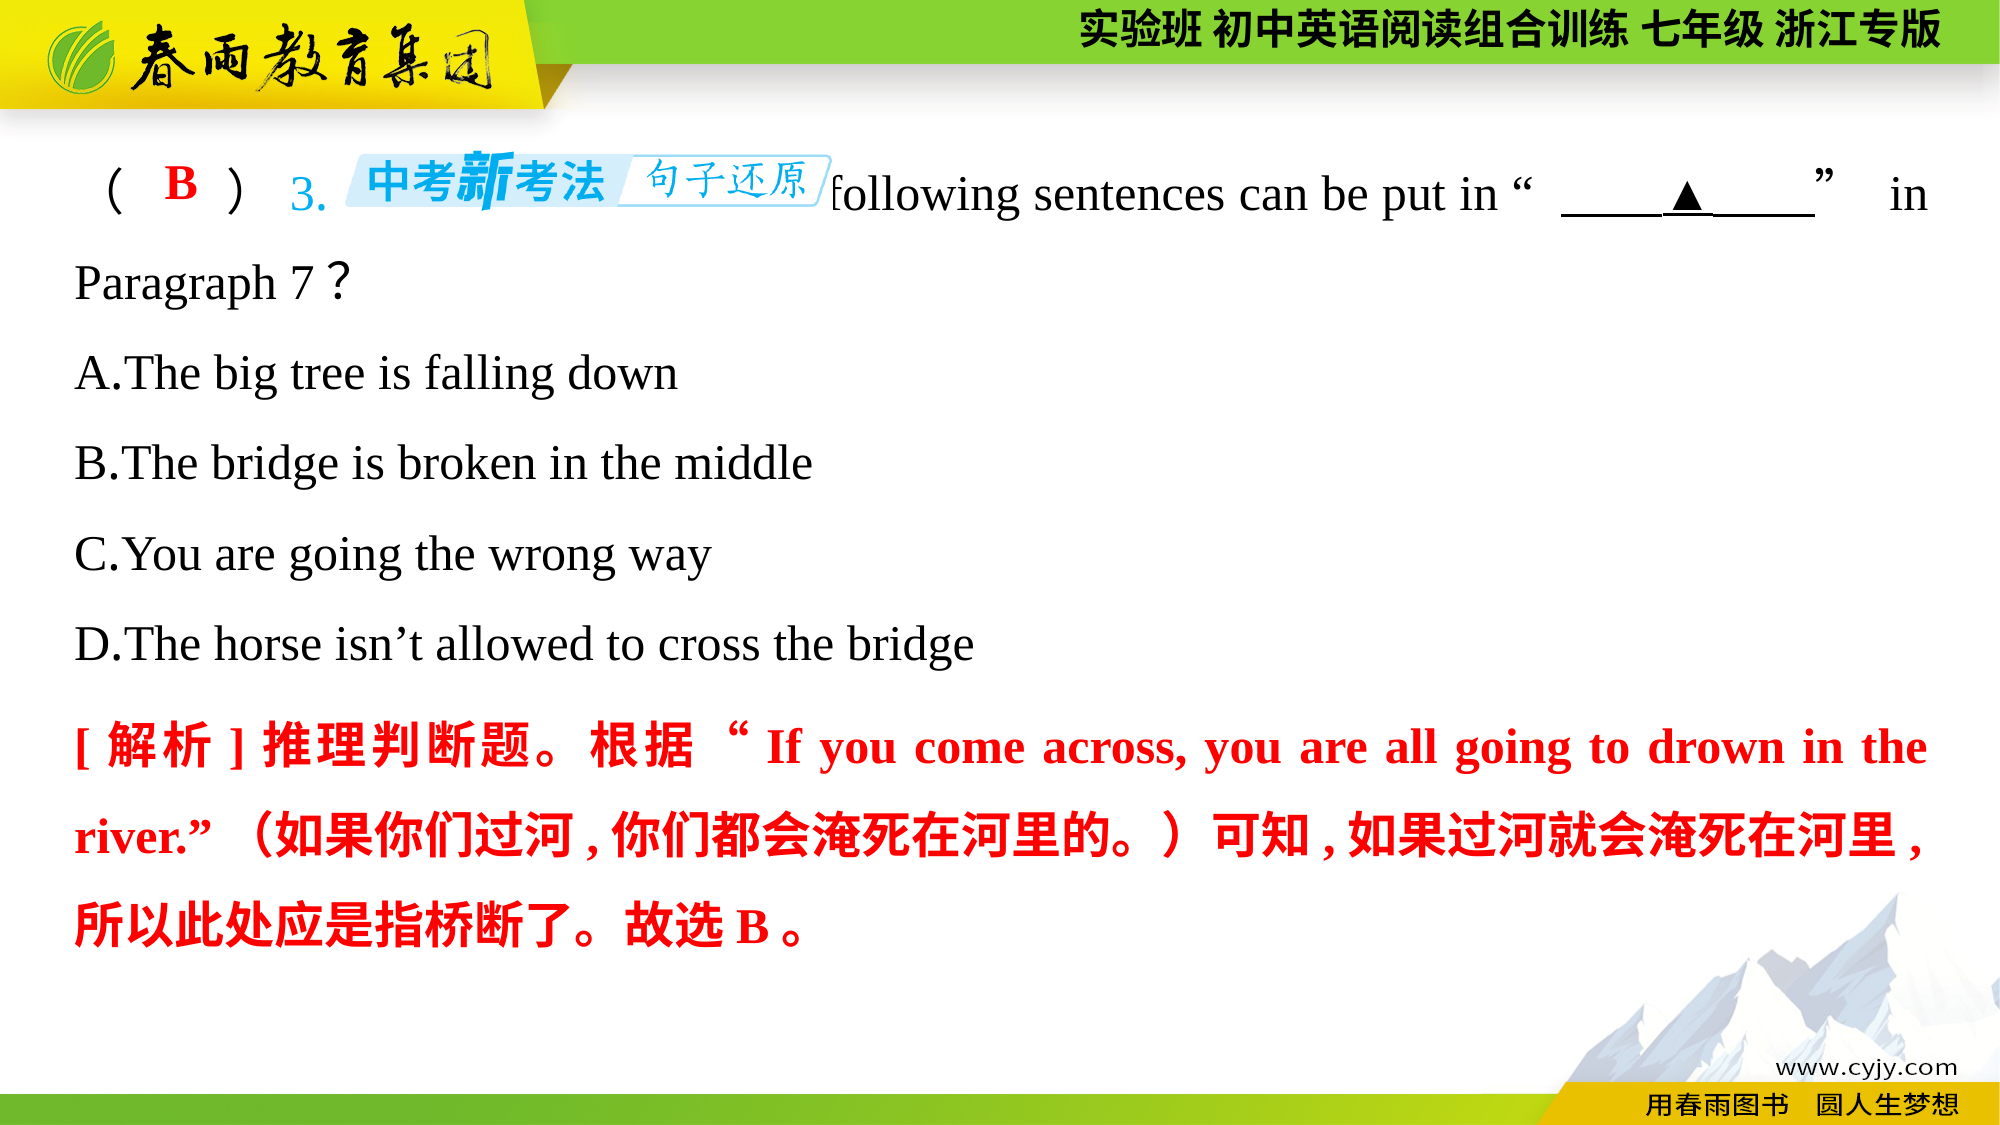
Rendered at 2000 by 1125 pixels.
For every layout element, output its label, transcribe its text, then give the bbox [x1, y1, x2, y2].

text_box [解析]推理判断题。根据“If you come across, you are all going to drown in the river.”（如果你们过河,你们都会淹死在河里的。）可知,如果过河就会淹死在河里,所以此处应是指桥断了。故选B。 [59, 675, 1944, 961]
picture [0, 0, 2000, 1125]
text_box B [149, 142, 213, 218]
list （ ）3. Which of the following sentences can be put in “ ▲ ” in Paragraph 7？ A.The big tree is falling down B.The bridge is broken in the middle C.You are going the wrong way D.The horse isn’t allowed to cross the bridge [59, 122, 1944, 672]
